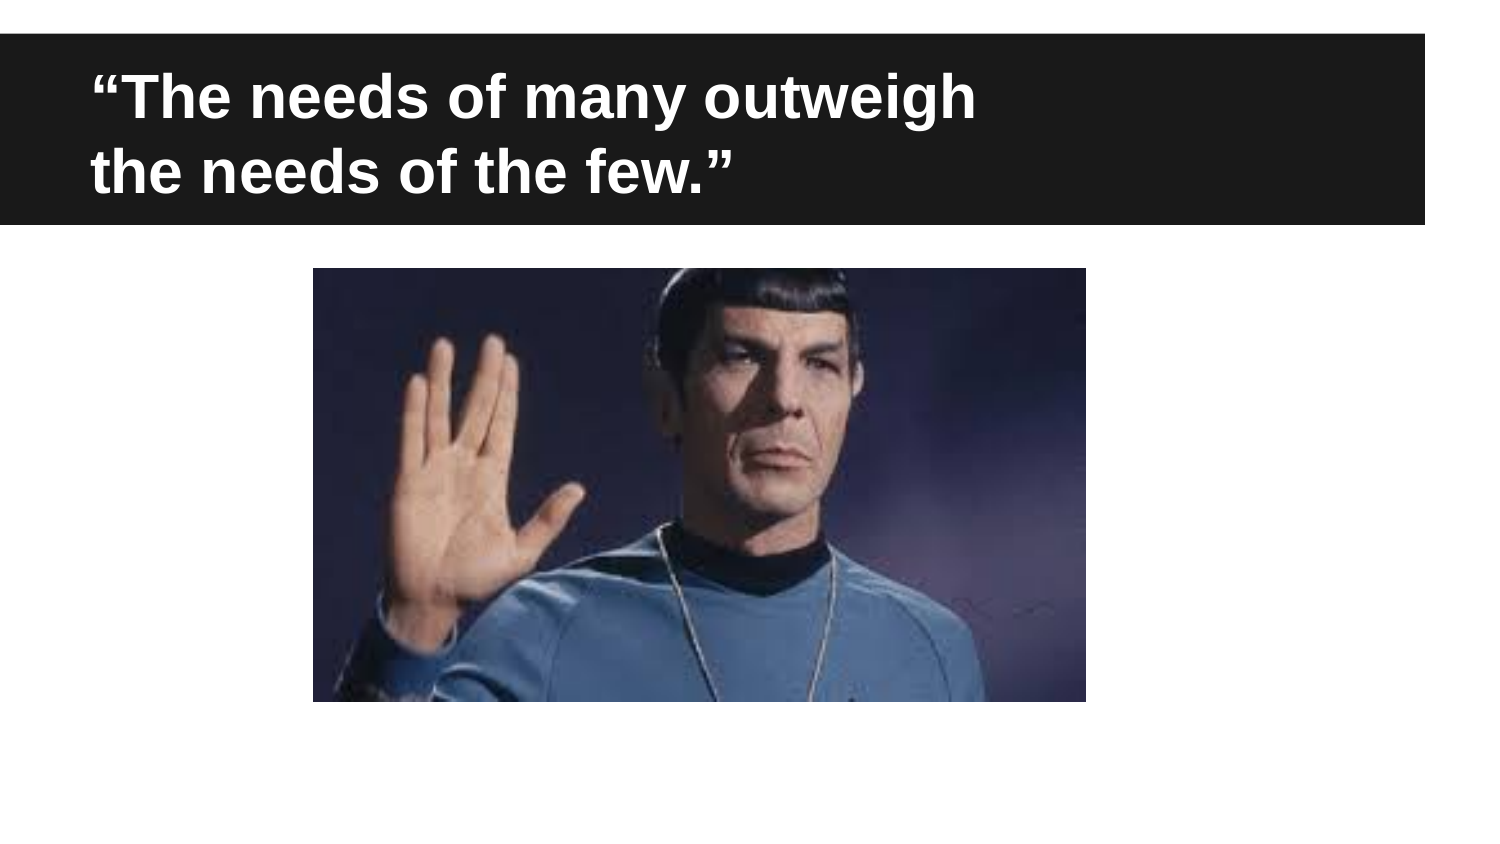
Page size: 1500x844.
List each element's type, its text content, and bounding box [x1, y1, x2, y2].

title “The needs of many outweigh the needs of the few.” [75, 33, 1425, 221]
picture [312, 268, 1086, 702]
